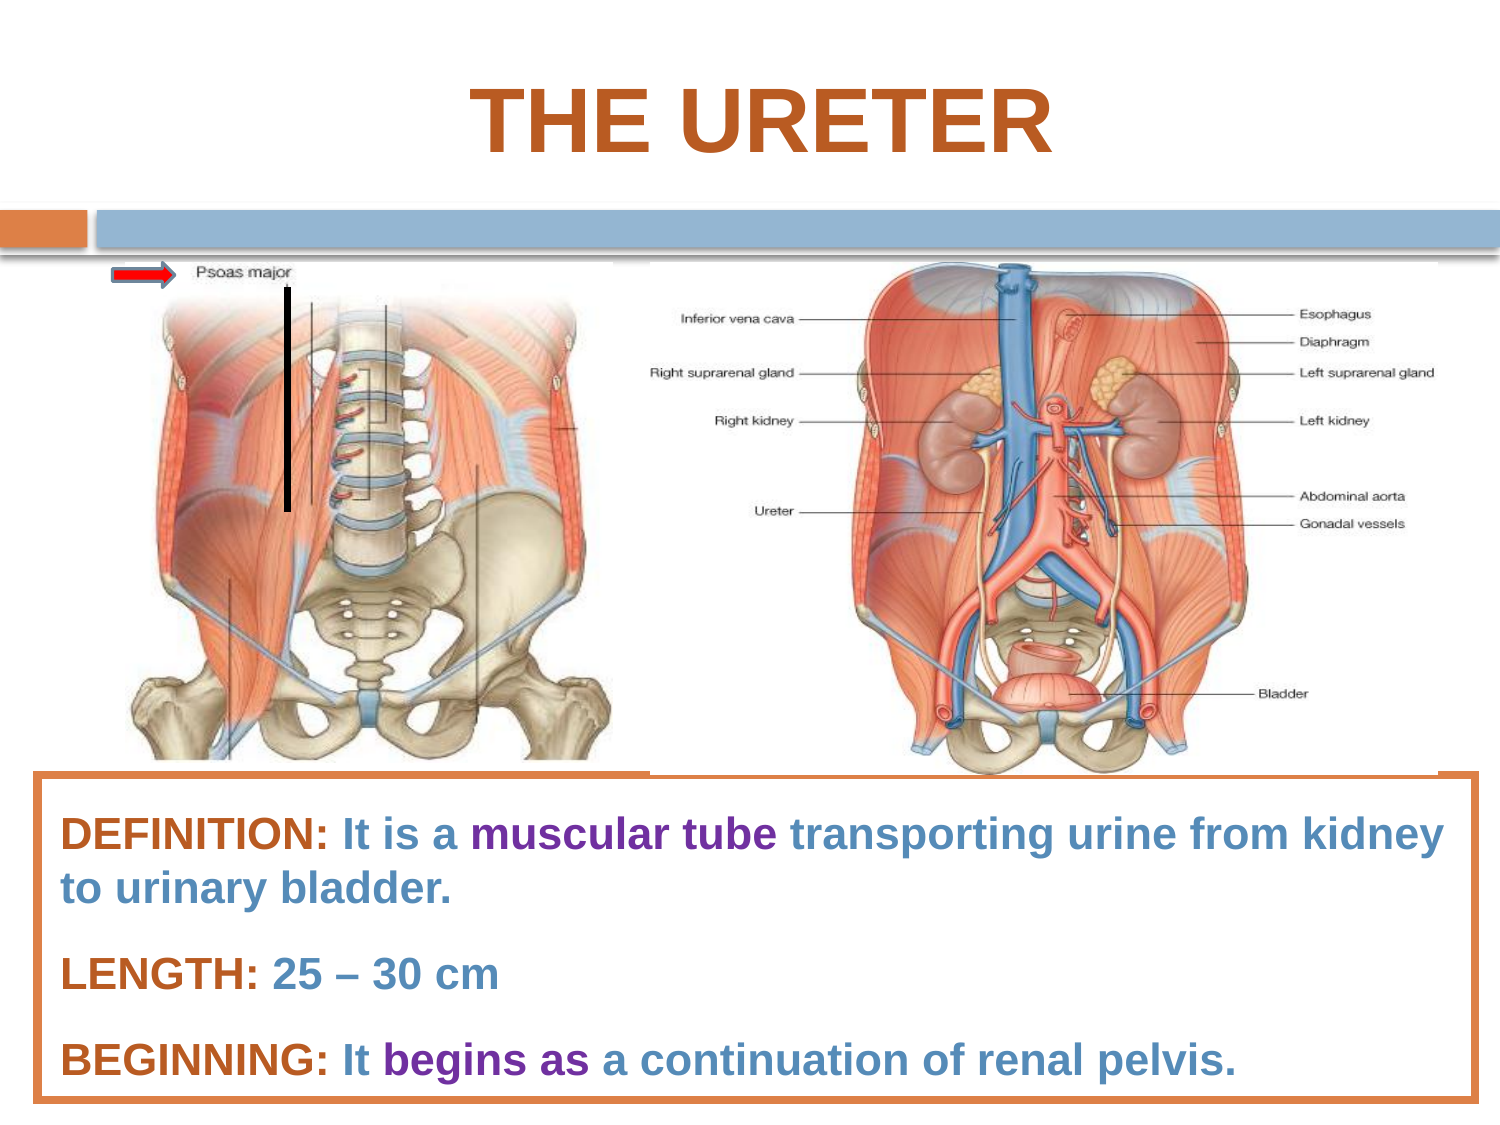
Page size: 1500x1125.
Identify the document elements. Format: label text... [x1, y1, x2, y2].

text_box [110, 267, 119, 283]
title THE URETER [99, 44, 1425, 188]
list DEFINITION: It is a muscular tube transporting urine from kidney to urinary bladder. LENGTH: 25 – 30 cm BEGINNING: It begins as a continuation of renal pelvis. [33, 771, 1479, 1104]
picture [124, 262, 613, 763]
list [649, 262, 1438, 776]
